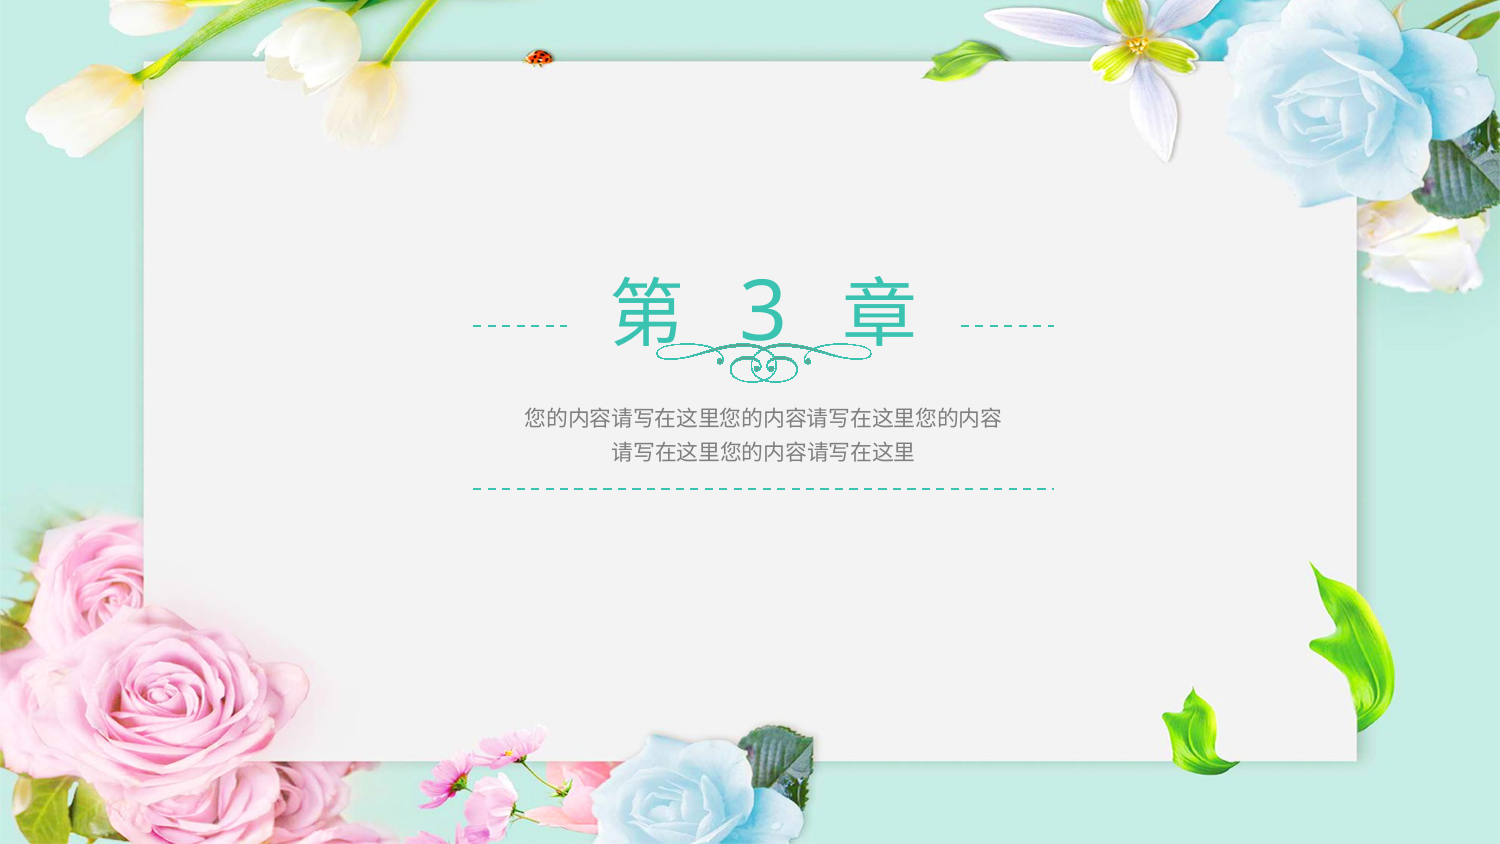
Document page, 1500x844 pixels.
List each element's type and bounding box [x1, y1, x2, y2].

picture [0, 0, 1500, 844]
text_box [473, 248, 1055, 383]
